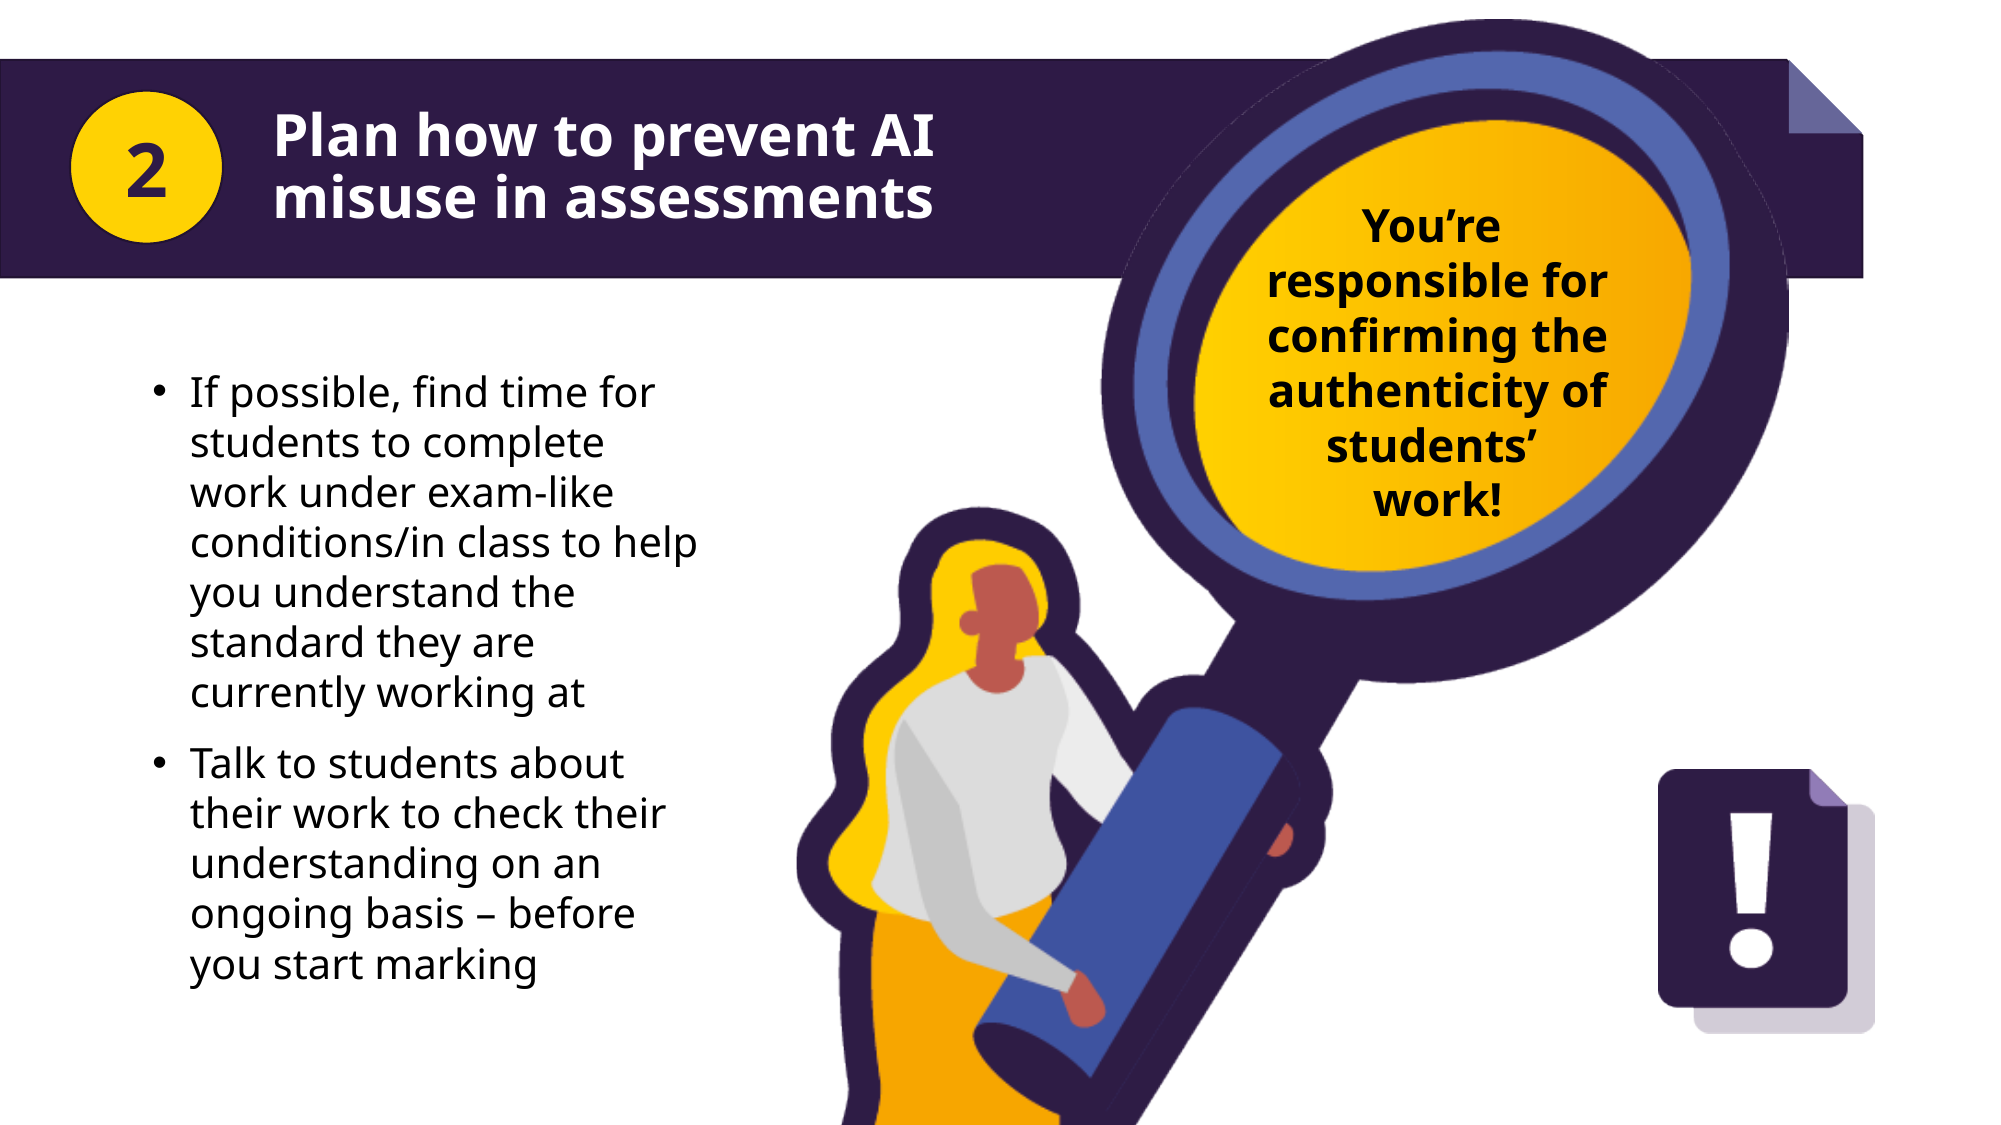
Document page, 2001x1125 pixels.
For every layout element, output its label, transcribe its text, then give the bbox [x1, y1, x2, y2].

title Plan how to prevent AI misuse in assessments [257, 59, 796, 278]
text_box [1789, 135, 1864, 279]
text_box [796, 19, 1789, 1125]
list If possible, find time for students to complete work under exam-like conditions/in class to help you understand the standard they are currently working at Talk to students about their work to check their understanding on an ongoing basis – before you start marking [137, 358, 723, 1014]
text_box [0, 58, 796, 279]
text_box [1789, 58, 1865, 135]
text_box 2 [68, 89, 225, 245]
picture [1658, 769, 1875, 1034]
